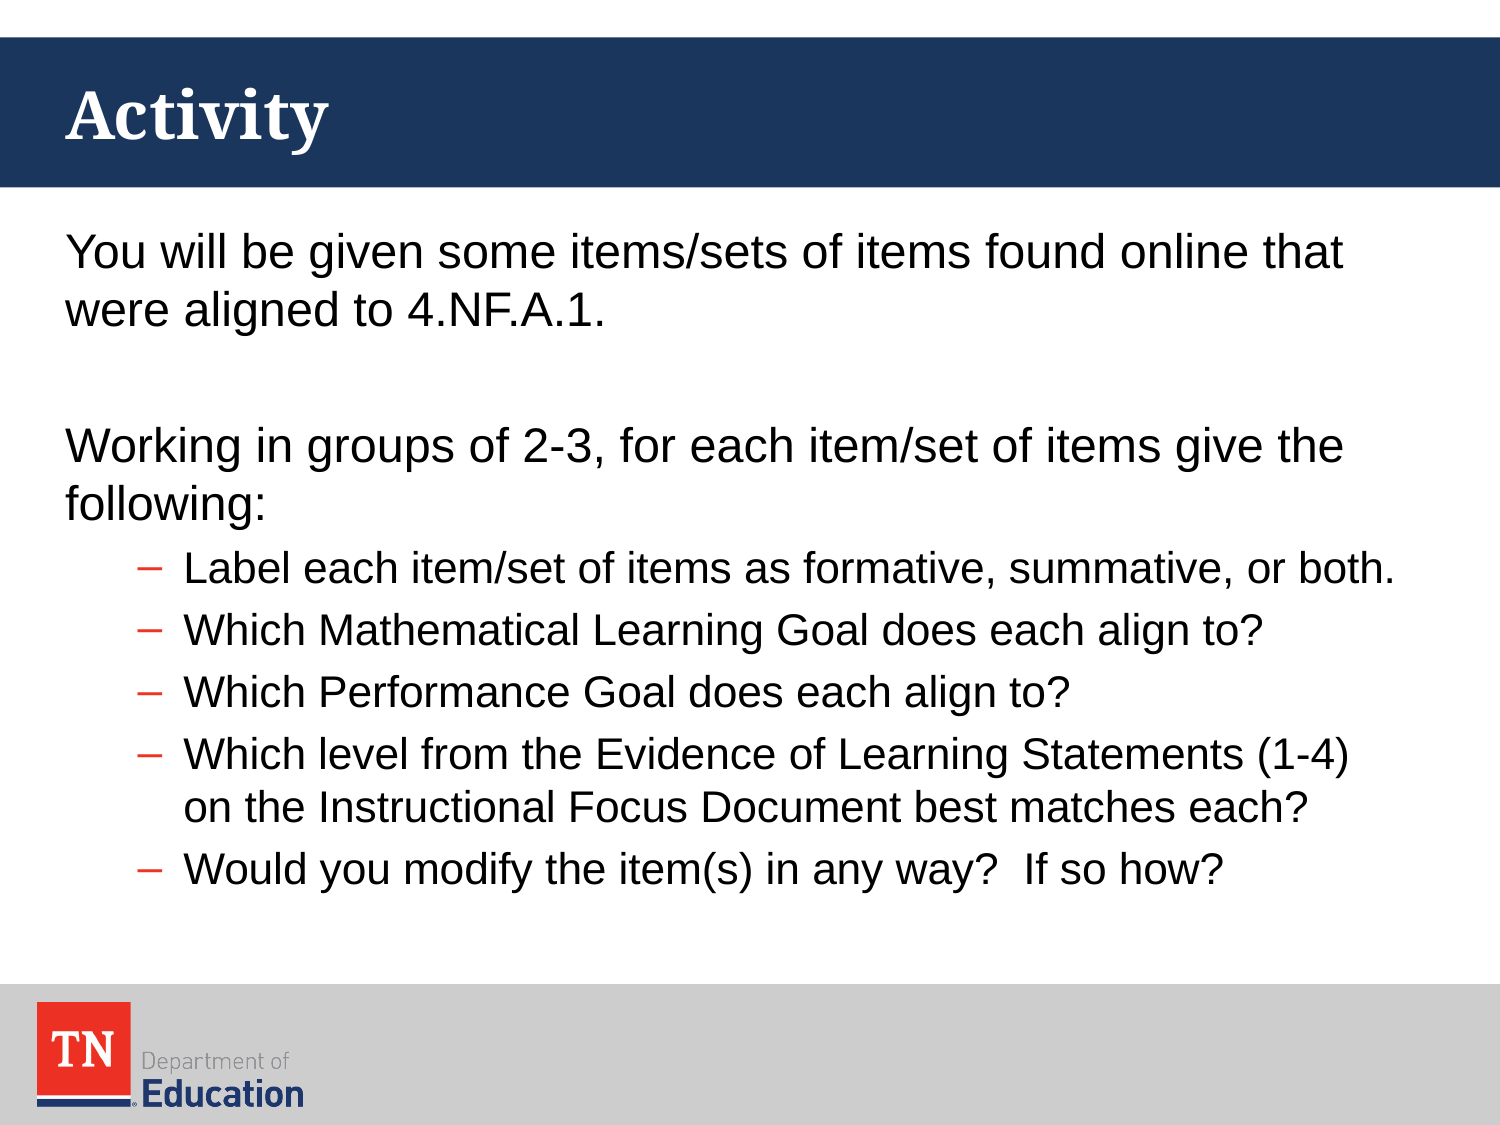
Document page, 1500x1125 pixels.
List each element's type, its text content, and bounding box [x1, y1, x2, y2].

title Activity [50, 37, 1413, 188]
picture [37, 1002, 303, 1107]
list You will be given some items/sets of items found online that were aligned to 4.NF.A.1. Working in groups of 2-3, for each item/set of items give the following: Label each item/set of items as formative, summative, or both. Which Mathematical Learning Goal does each align to? Which Performance Goal does each align to? Which level from the Evidence of Learning Statements (1-4) on the Instructional Focus Document best matches each? Would you modify the item(s) in any way? If so how? [50, 212, 1425, 955]
